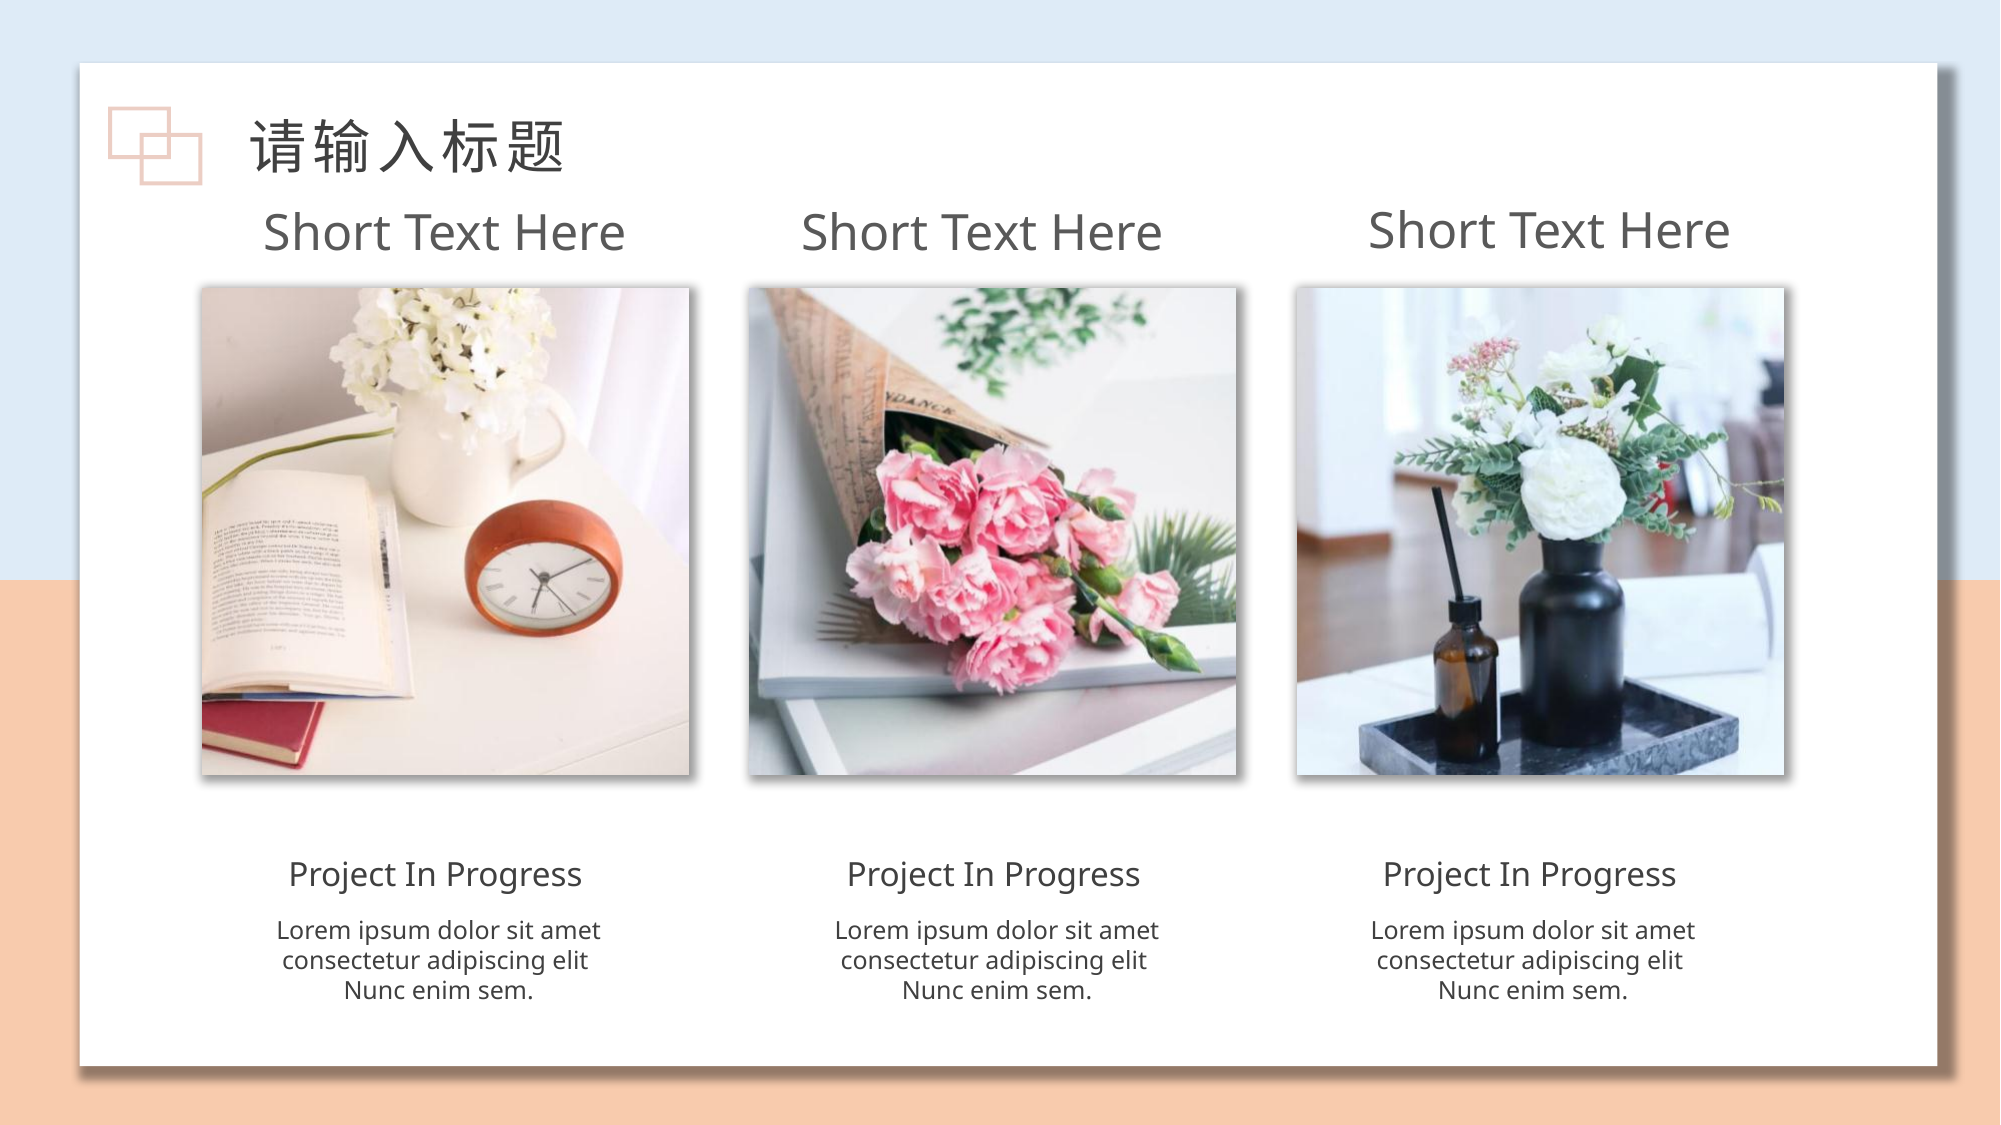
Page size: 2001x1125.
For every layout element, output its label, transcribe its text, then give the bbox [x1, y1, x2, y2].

picture [1296, 288, 1784, 775]
text_box Lorem ipsum dolor sit amet consectetur adipiscing elit Nunc enim sem. [1350, 907, 1717, 1012]
text_box Project In Progress [258, 828, 625, 917]
picture [749, 288, 1236, 775]
text_box Project In Progress [1352, 828, 1720, 917]
text_box Lorem ipsum dolor sit amet consectetur adipiscing elit Nunc enim sem. [814, 907, 1181, 1012]
picture [202, 288, 689, 775]
text_box Project In Progress [816, 828, 1184, 917]
text_box 请输入标题 [233, 102, 891, 188]
text_box Short Text Here [1297, 191, 1804, 266]
text_box Lorem ipsum dolor sit amet consectetur adipiscing elit Nunc enim sem. [255, 907, 623, 1012]
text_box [108, 106, 203, 186]
text_box Short Text Here [729, 192, 1236, 268]
text_box Short Text Here [192, 192, 699, 268]
